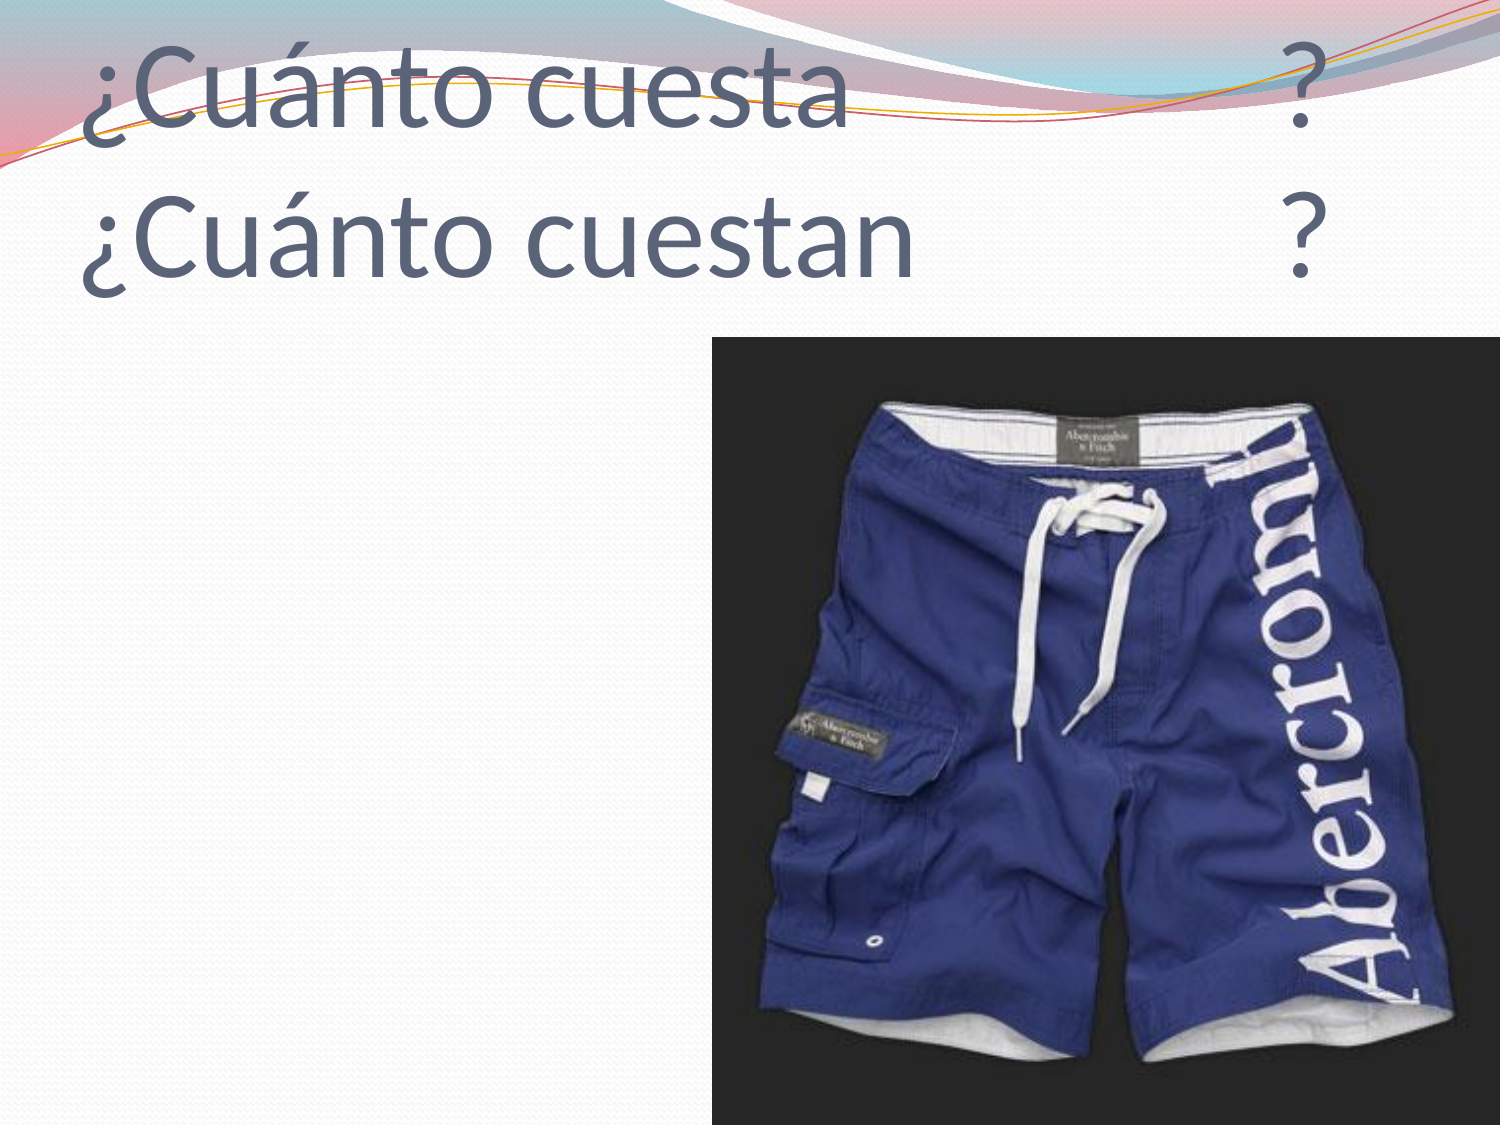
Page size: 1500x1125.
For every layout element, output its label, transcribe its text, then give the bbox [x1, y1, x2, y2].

title ¿Cuánto cuesta ? ¿Cuánto cuestan ? [75, 115, 1425, 303]
picture [712, 337, 1500, 1125]
